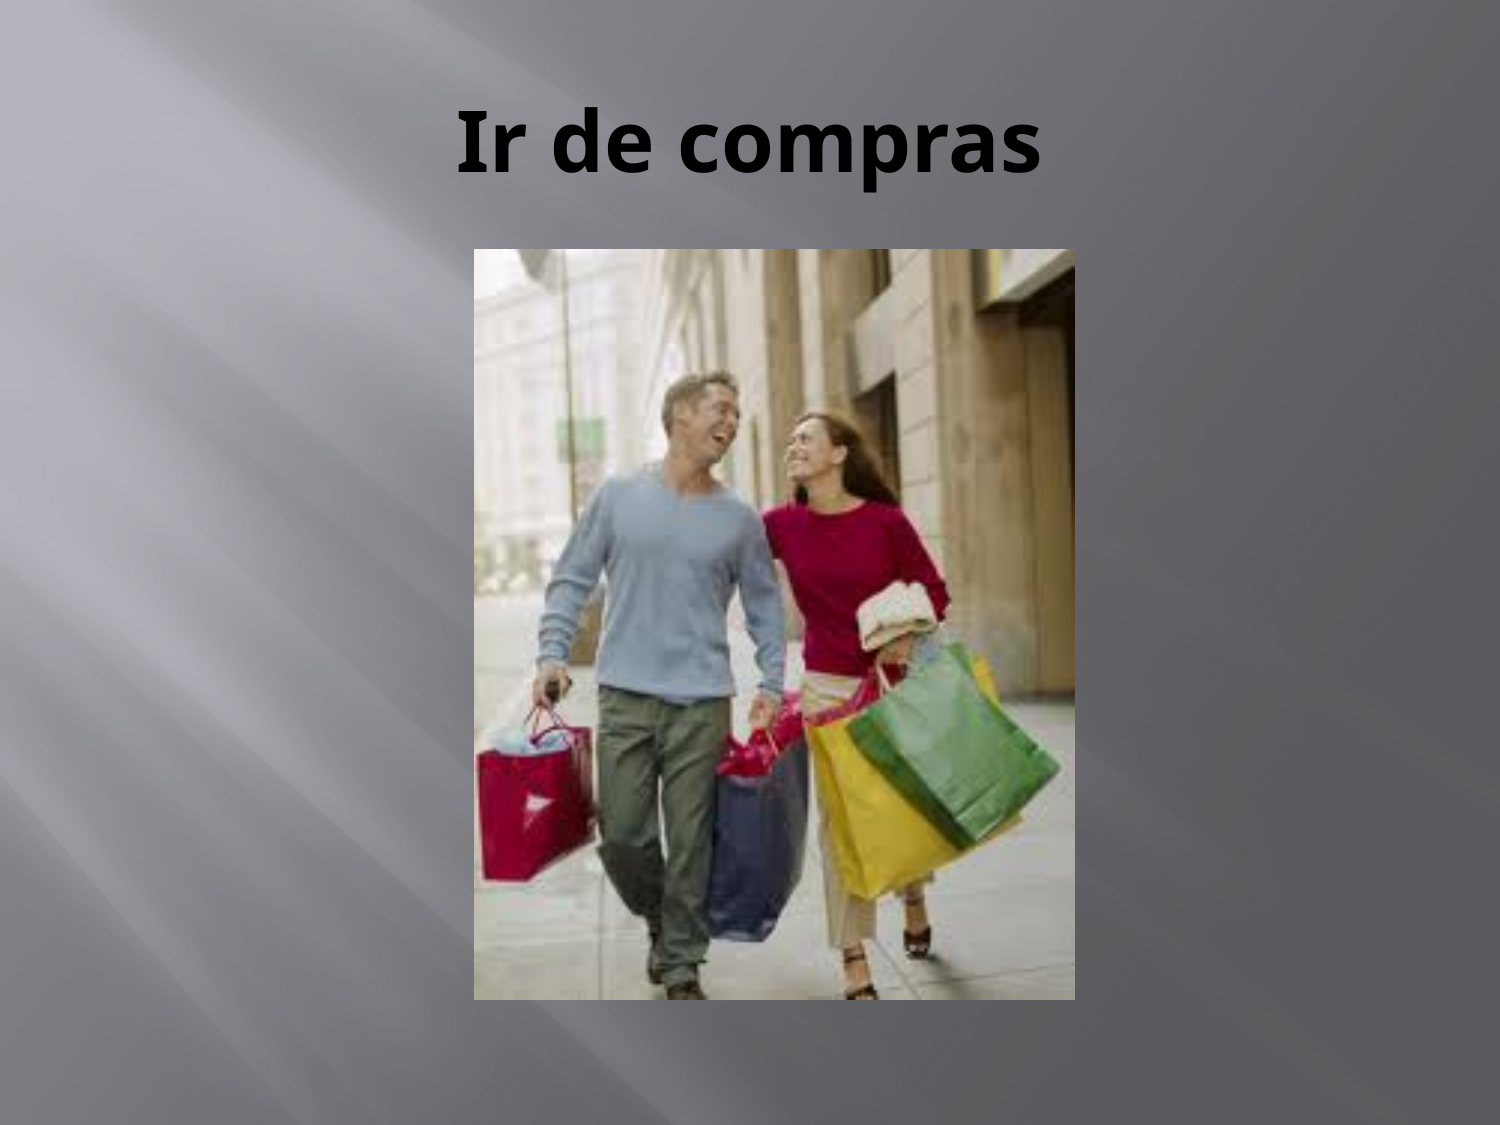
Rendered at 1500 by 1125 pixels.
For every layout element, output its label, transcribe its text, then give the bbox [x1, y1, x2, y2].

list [474, 249, 1076, 1000]
title Ir de compras [75, 45, 1425, 233]
